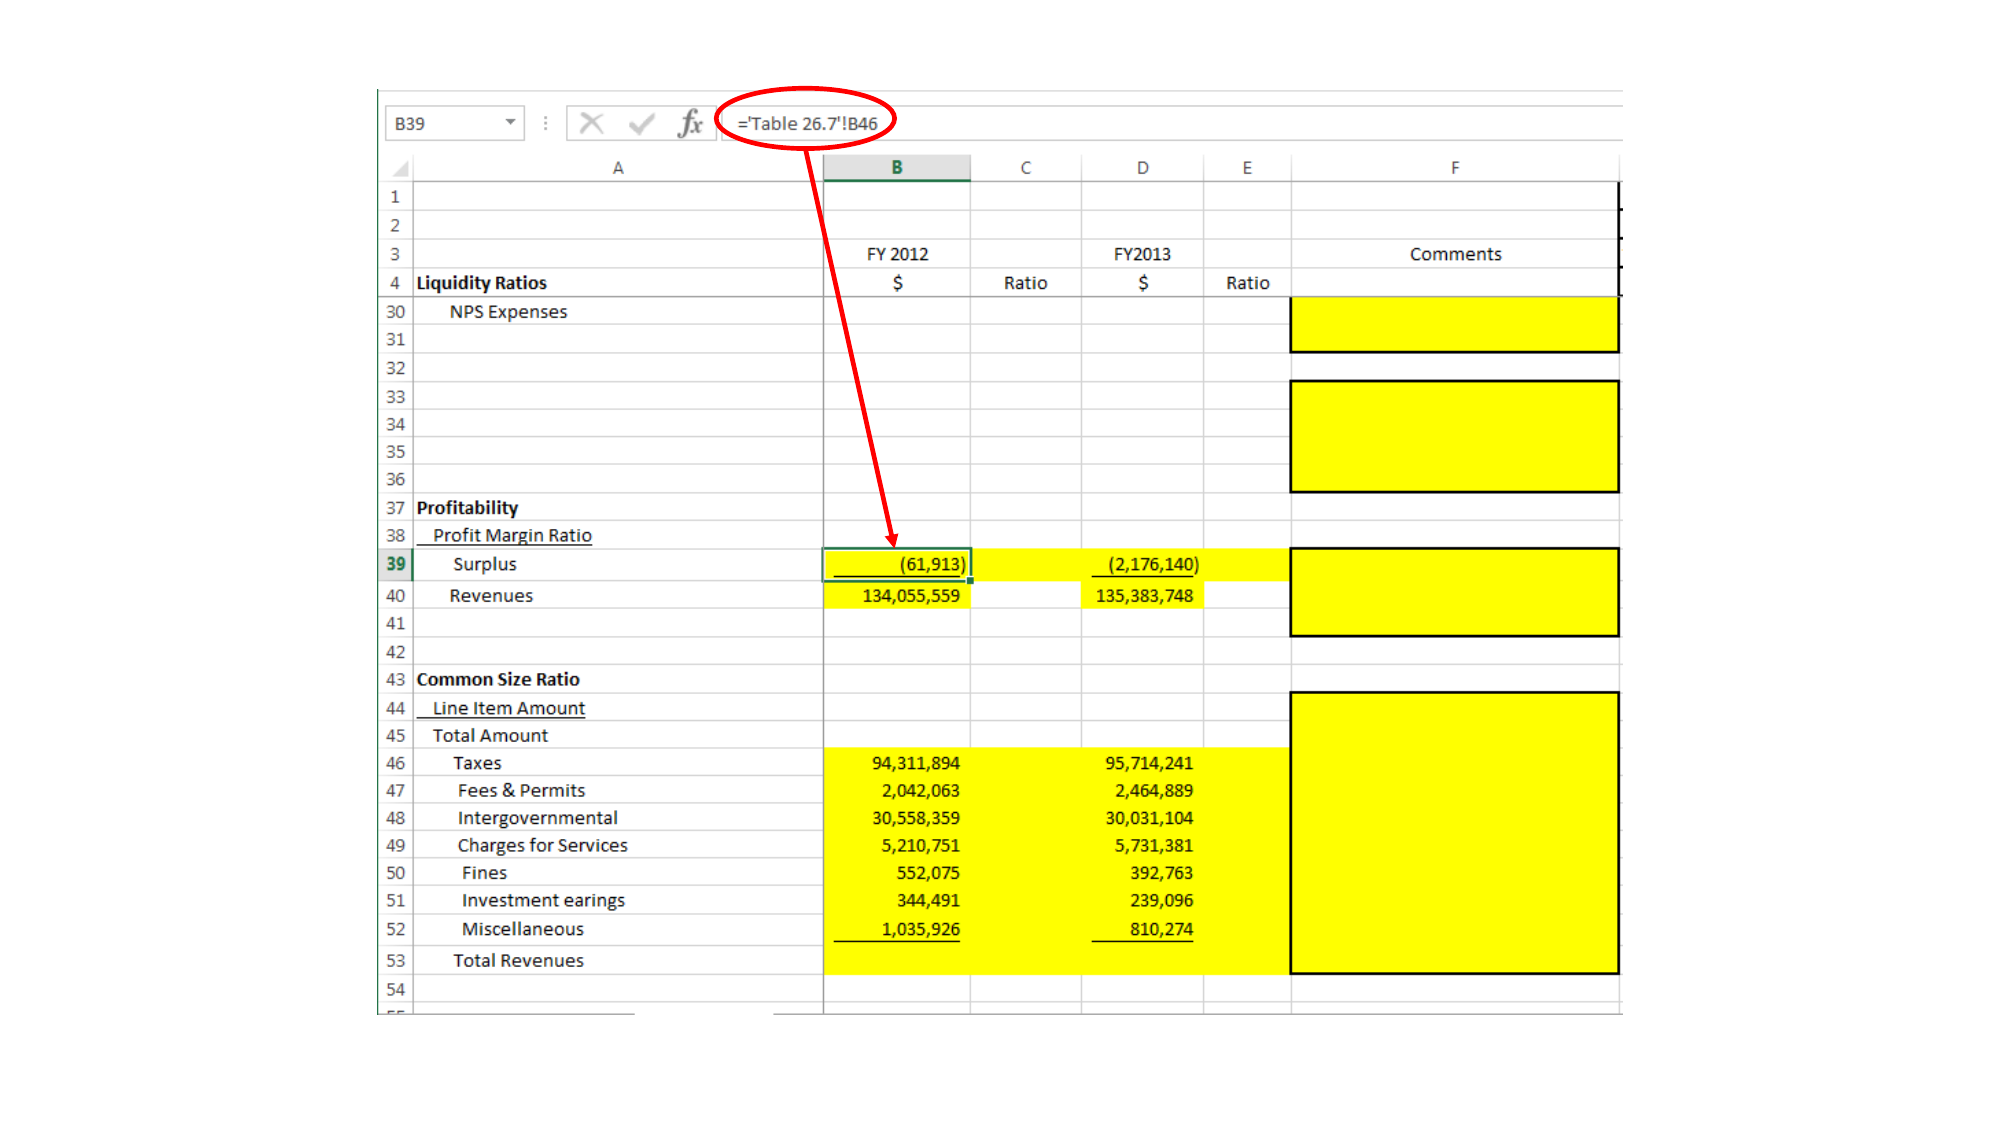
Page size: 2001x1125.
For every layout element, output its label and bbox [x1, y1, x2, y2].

list [377, 89, 1623, 1015]
text_box [805, 148, 895, 549]
